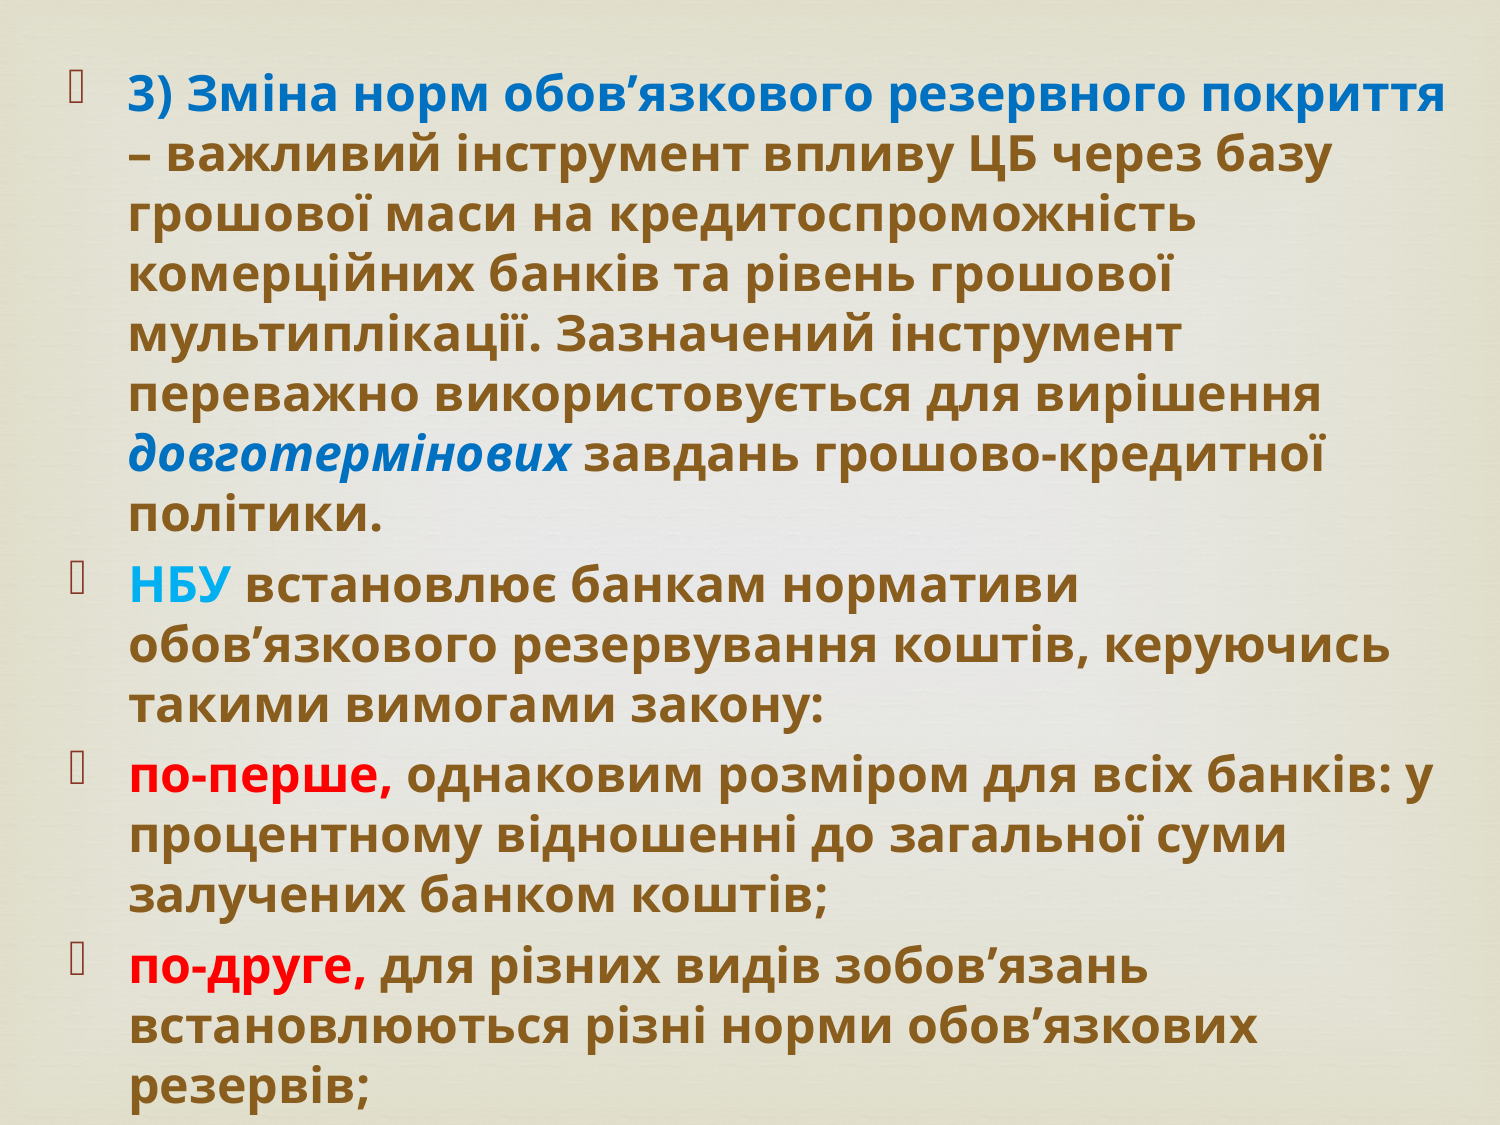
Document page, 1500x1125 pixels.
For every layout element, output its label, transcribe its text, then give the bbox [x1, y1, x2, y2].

text_box 3) Зміна норм обов’язкового резервного покриття – важливий інструмент впливу ЦБ через базу грошової маси на кредитоспроможність комерційних банків та рівень грошової мультиплікації. Зазначений інструмент переважно використовується для вирішення довготермінових завдань грошово-кредитної політики. НБУ встановлює банкам нормативи обов’язкового резервування коштів, керуючись такими вимогами закону: по-перше, однаковим розміром для всіх банків: у процентному відношенні до загальної суми залучених банком коштів; по-друге, для різних видів зобов’язань встановлюються різні норми обов’язкових резервів; по-третє, підвищення норм резерву набирає чинності не раніше ніж через 10 днів після його опублікування. [53, 54, 1471, 1083]
